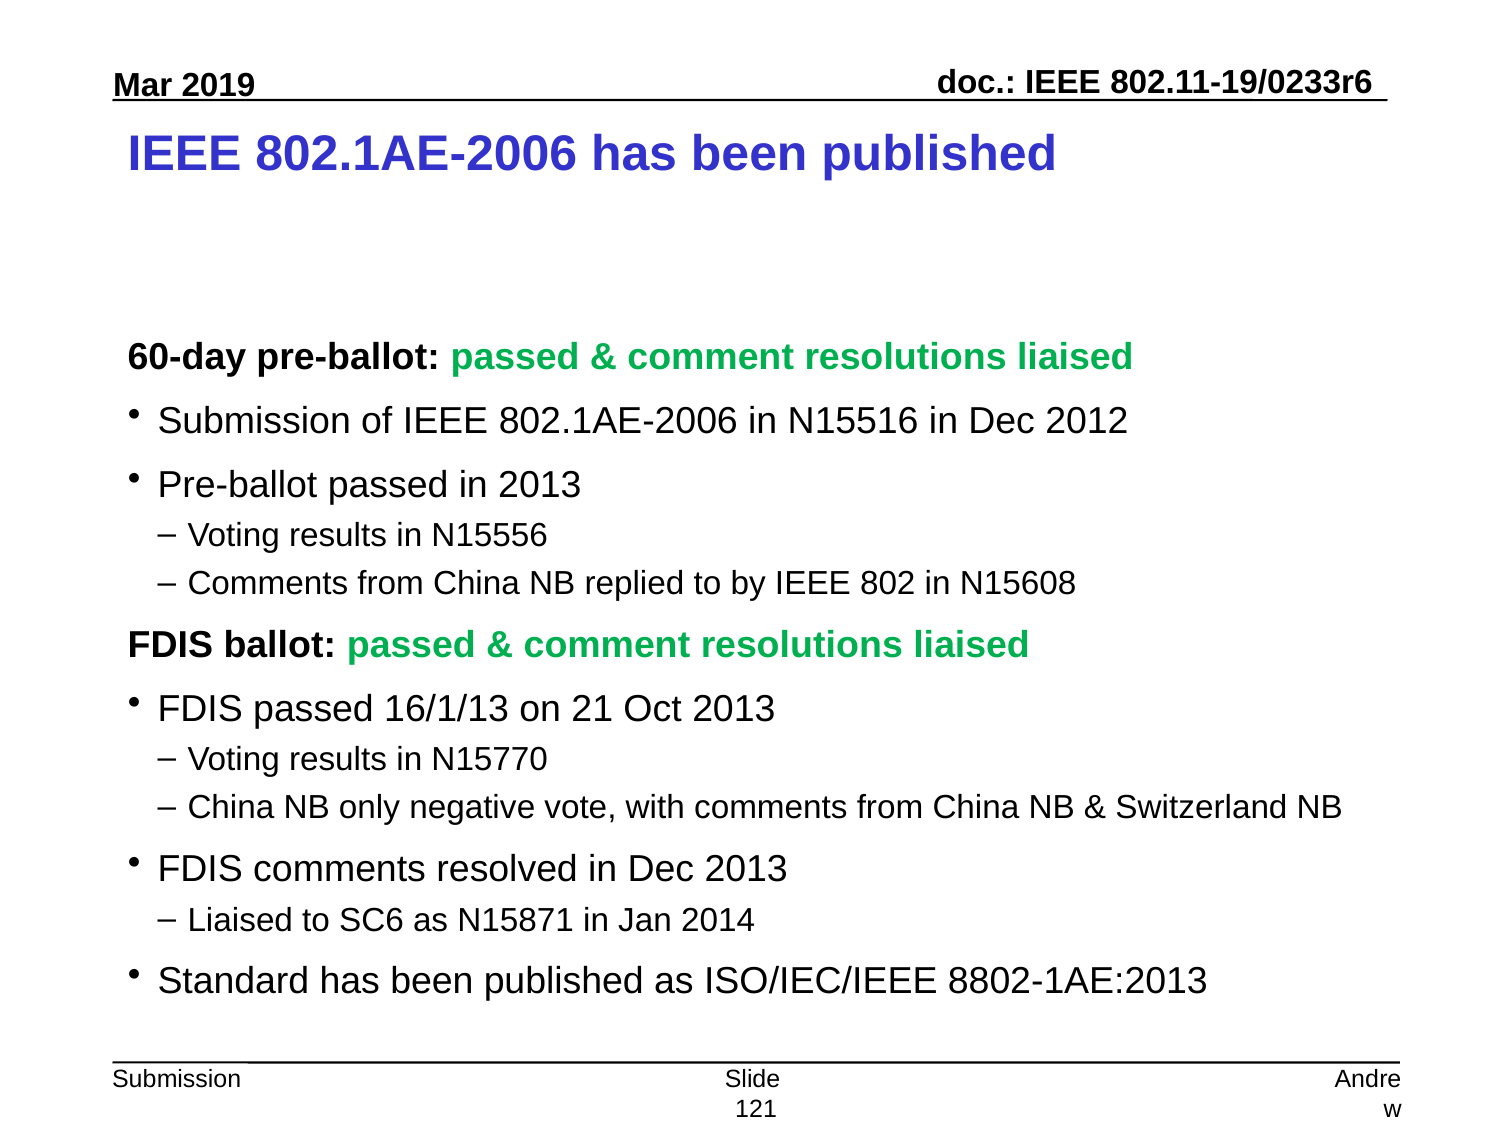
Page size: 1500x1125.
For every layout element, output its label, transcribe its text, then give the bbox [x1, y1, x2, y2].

list 60-day pre-ballot: passed & comment resolutions liaised Submission of IEEE 802.1AE-2006 in N15516 in Dec 2012 Pre-ballot passed in 2013 Voting results in N15556 Comments from China NB replied to by IEEE 802 in N15608 FDIS ballot: passed & comment resolutions liaised FDIS passed 16/1/13 on 21 Oct 2013 Voting results in N15770 China NB only negative vote, with comments from China NB & Switzerland NB FDIS comments resolved in Dec 2013 Liaised to SC6 as N15871 in Jan 2014 Standard has been published as ISO/IEC/IEEE 8802-1AE:2013 [112, 324, 1388, 1000]
title IEEE 802.1AE-2006 has been published [112, 112, 1475, 288]
footer Andrew Myles, Cisco [1320, 1061, 1402, 1093]
slide_number Slide 121 [709, 1061, 803, 1093]
